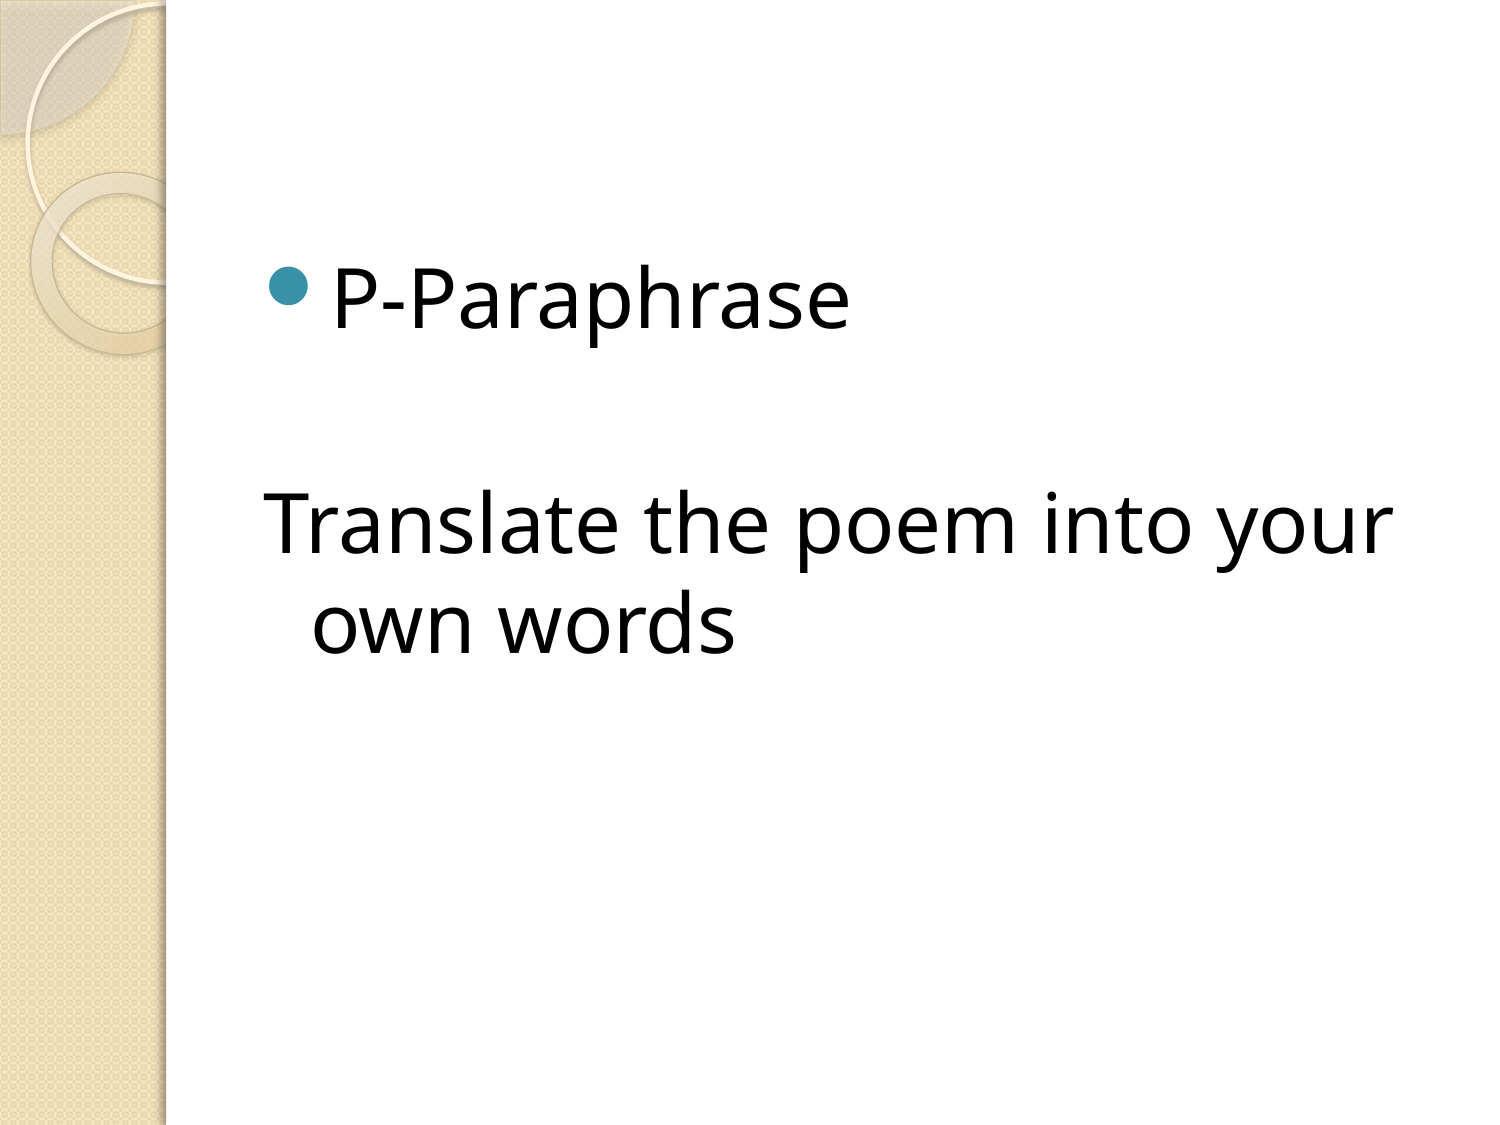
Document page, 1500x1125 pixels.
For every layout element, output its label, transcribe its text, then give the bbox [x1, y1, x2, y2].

list P-Paraphrase Translate the poem into your own words [235, 237, 1466, 1025]
